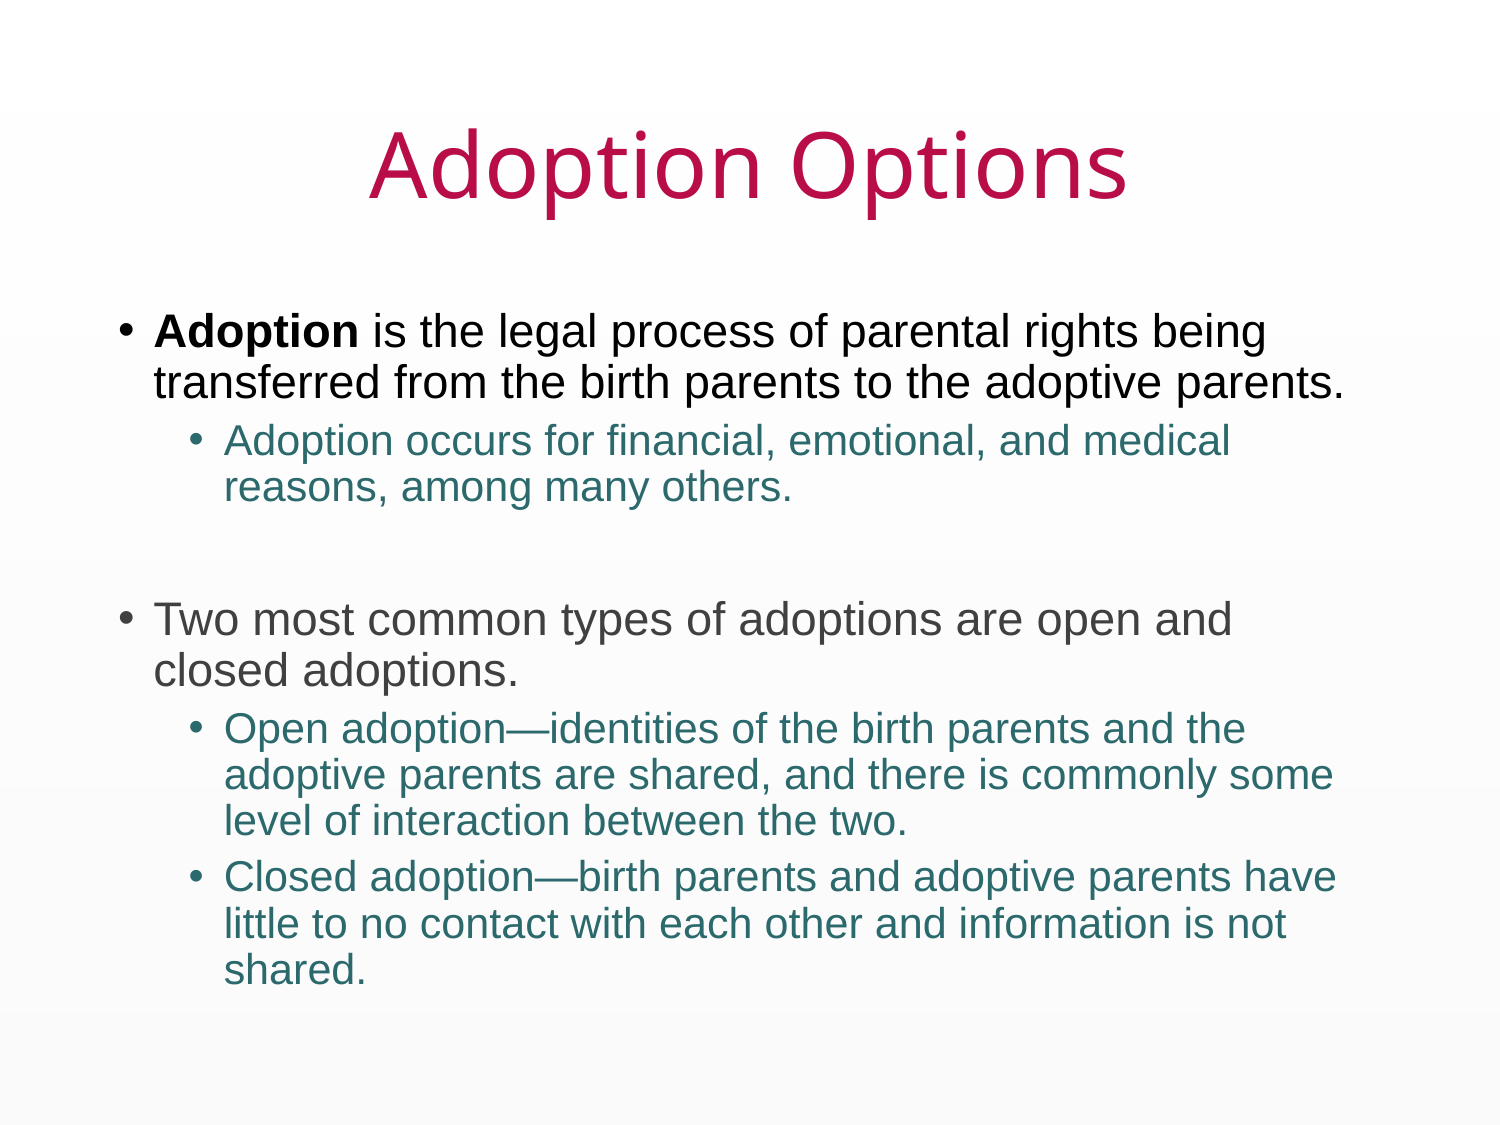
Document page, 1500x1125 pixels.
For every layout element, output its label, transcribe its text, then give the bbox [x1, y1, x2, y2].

list Adoption is the legal process of parental rights being transferred from the birth parents to the adoptive parents. Adoption occurs for financial, emotional, and medical reasons, among many others. Two most common types of adoptions are open and closed adoptions. Open adoption—identities of the birth parents and the adoptive parents are shared, and there is commonly some level of interaction between the two. Closed adoption—birth parents and adoptive parents have little to no contact with each other and information is not shared. [103, 299, 1397, 1014]
title Adoption Options [103, 59, 1397, 278]
